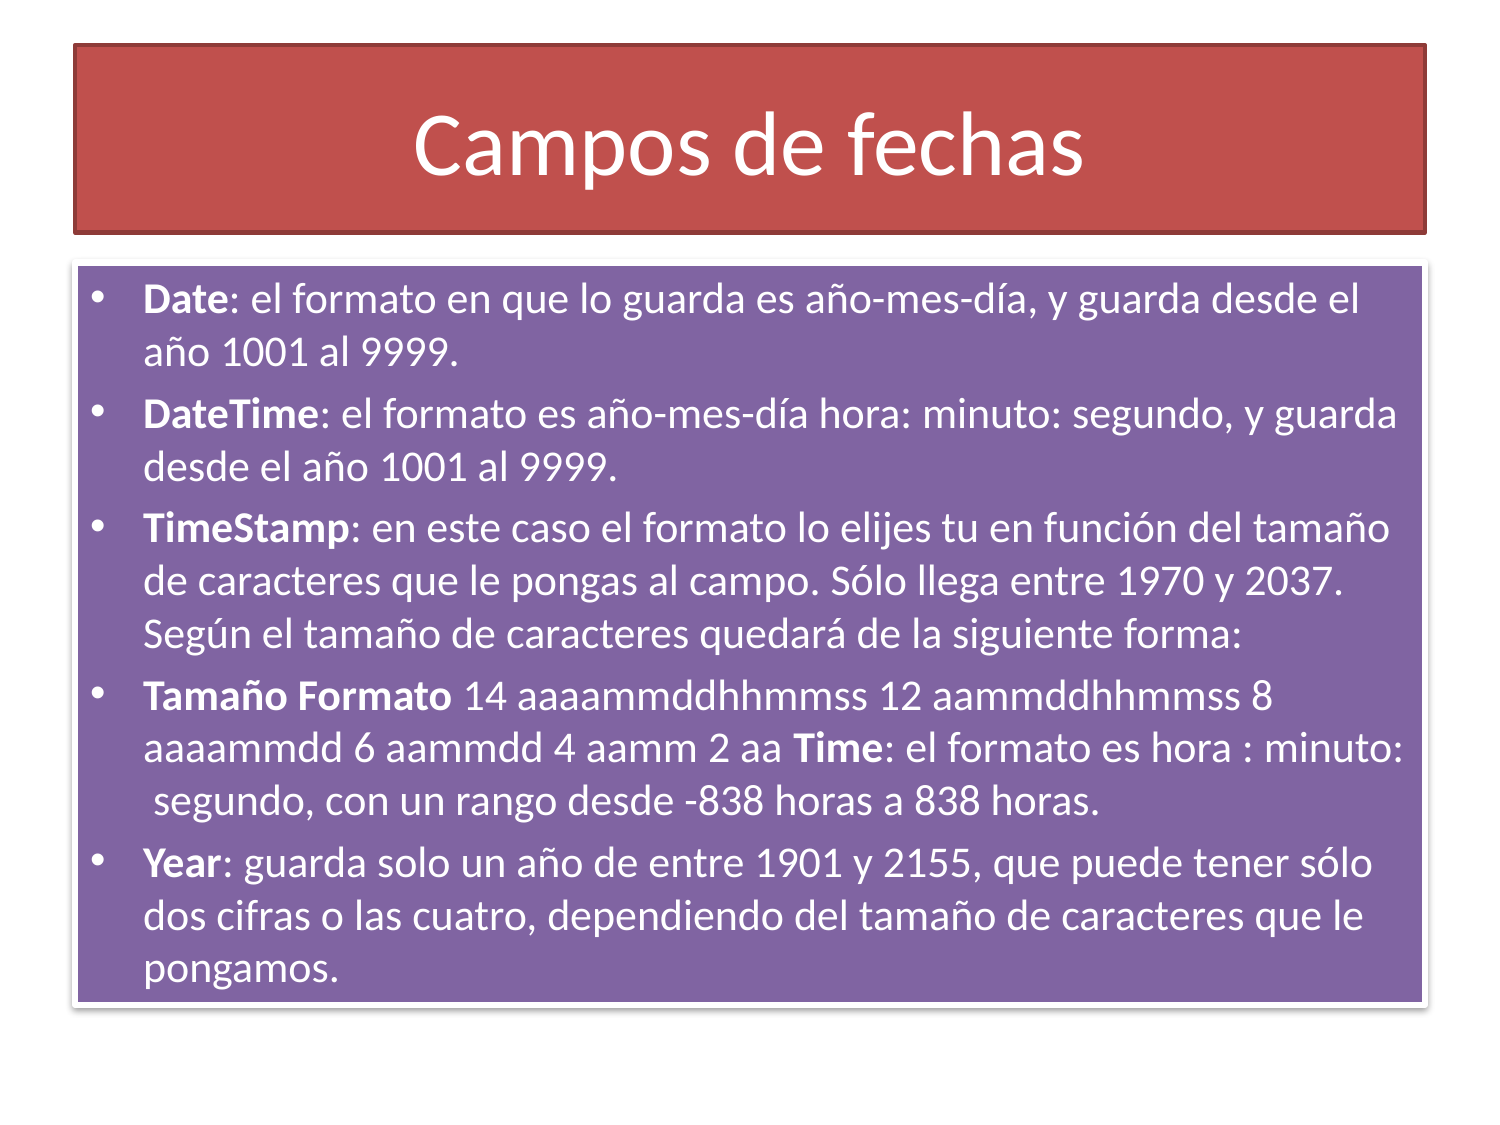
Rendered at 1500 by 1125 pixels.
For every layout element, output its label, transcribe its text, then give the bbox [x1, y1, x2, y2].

title Campos de fechas [73, 43, 1427, 235]
list Date: el formato en que lo guarda es año-mes-día, y guarda desde el año 1001 al 9999. DateTime: el formato es año-mes-día hora: minuto: segundo, y guarda desde el año 1001 al 9999. TimeStamp: en este caso el formato lo elijes tu en función del tamaño de caracteres que le pongas al campo. Sólo llega entre 1970 y 2037. Según el tamaño de caracteres quedará de la siguiente forma: Tamaño Formato 14 aaaammddhhmmss 12 aammddhhmmss 8 aaaammdd 6 aammdd 4 aamm 2 aa Time: el formato es hora : minuto: segundo, con un rango desde -838 horas a 838 horas. Year: guarda solo un año de entre 1901 y 2155, que puede tener sólo dos cifras o las cuatro, dependiendo del tamaño de caracteres que le pongamos. [72, 259, 1428, 1008]
